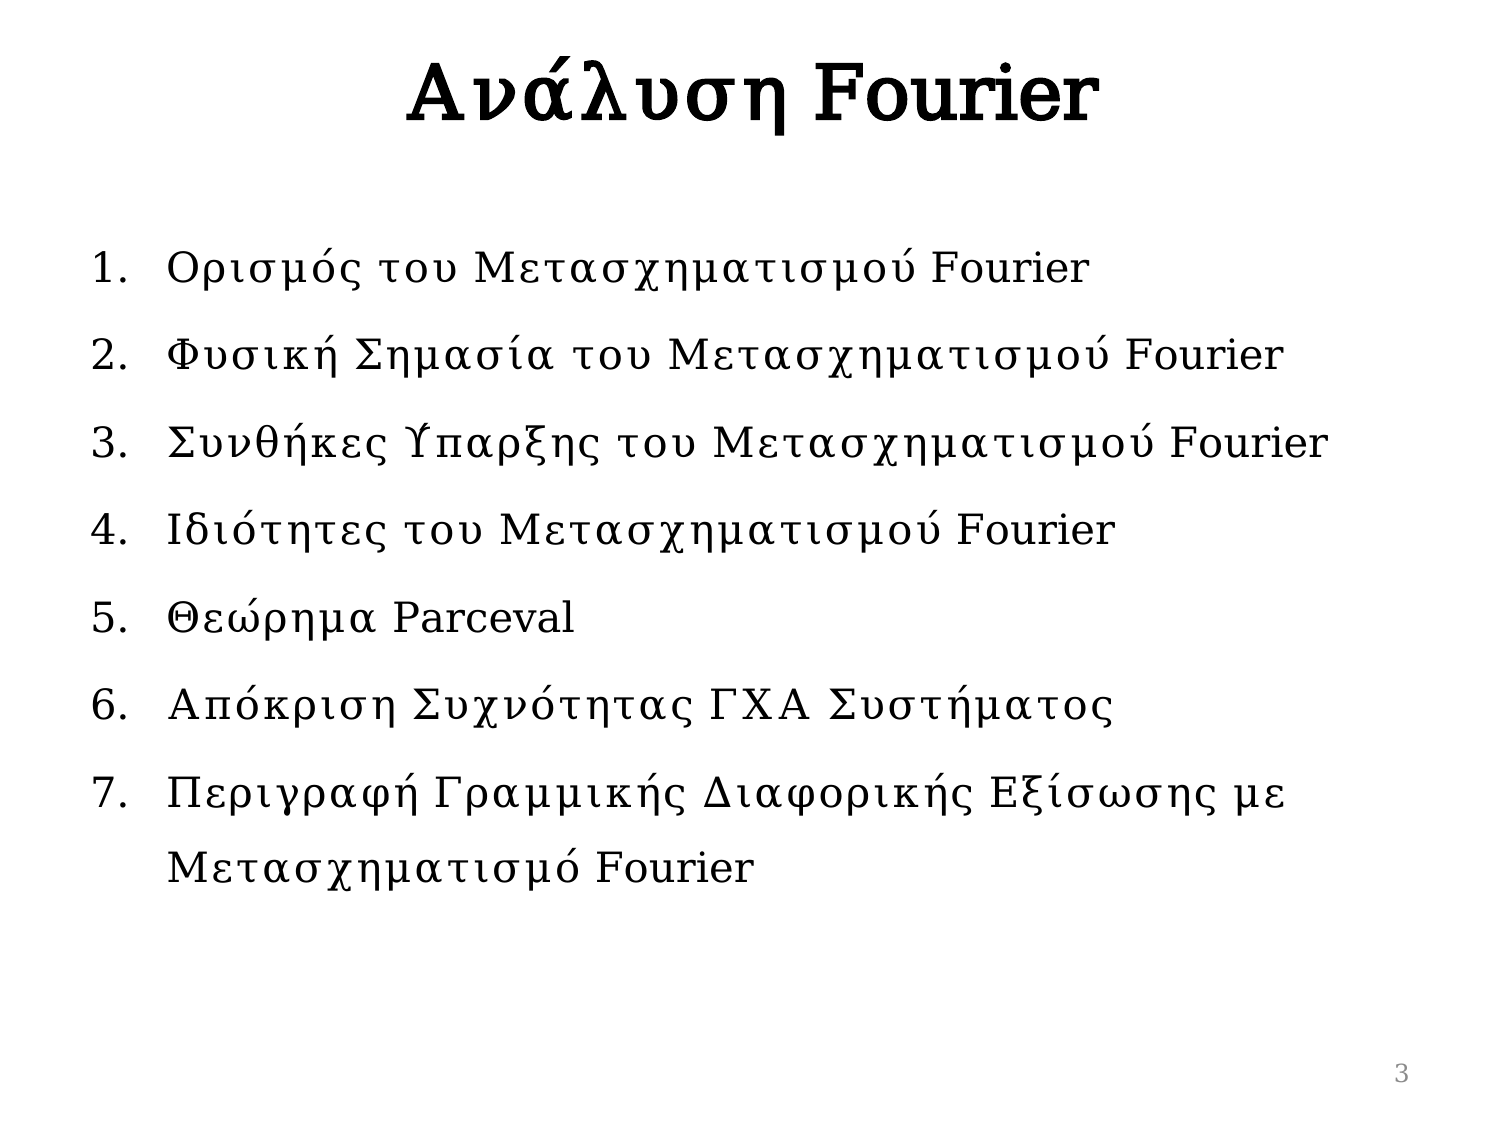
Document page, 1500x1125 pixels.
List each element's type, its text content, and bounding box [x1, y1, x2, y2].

slide_number 3 [1222, 1042, 1425, 1103]
list Ορισμός του Μετασχηματισμού Fourier Φυσική Σημασία του Μετασχηματισμού Fourier Συνθήκες Ύπαρξης του Μετασχηματισμού Fourier Ιδιότητες του Μετασχηματισμού Fourier Θεώρημα Parceval Απόκριση Συχνότητας ΓΧΑ Συστήματος Περιγραφή Γραμμικής Διαφορικής Εξίσωσης με Μετασχηματισμό Fourier [75, 208, 1425, 1071]
title Ανάλυση Fourier [75, 19, 1425, 159]
